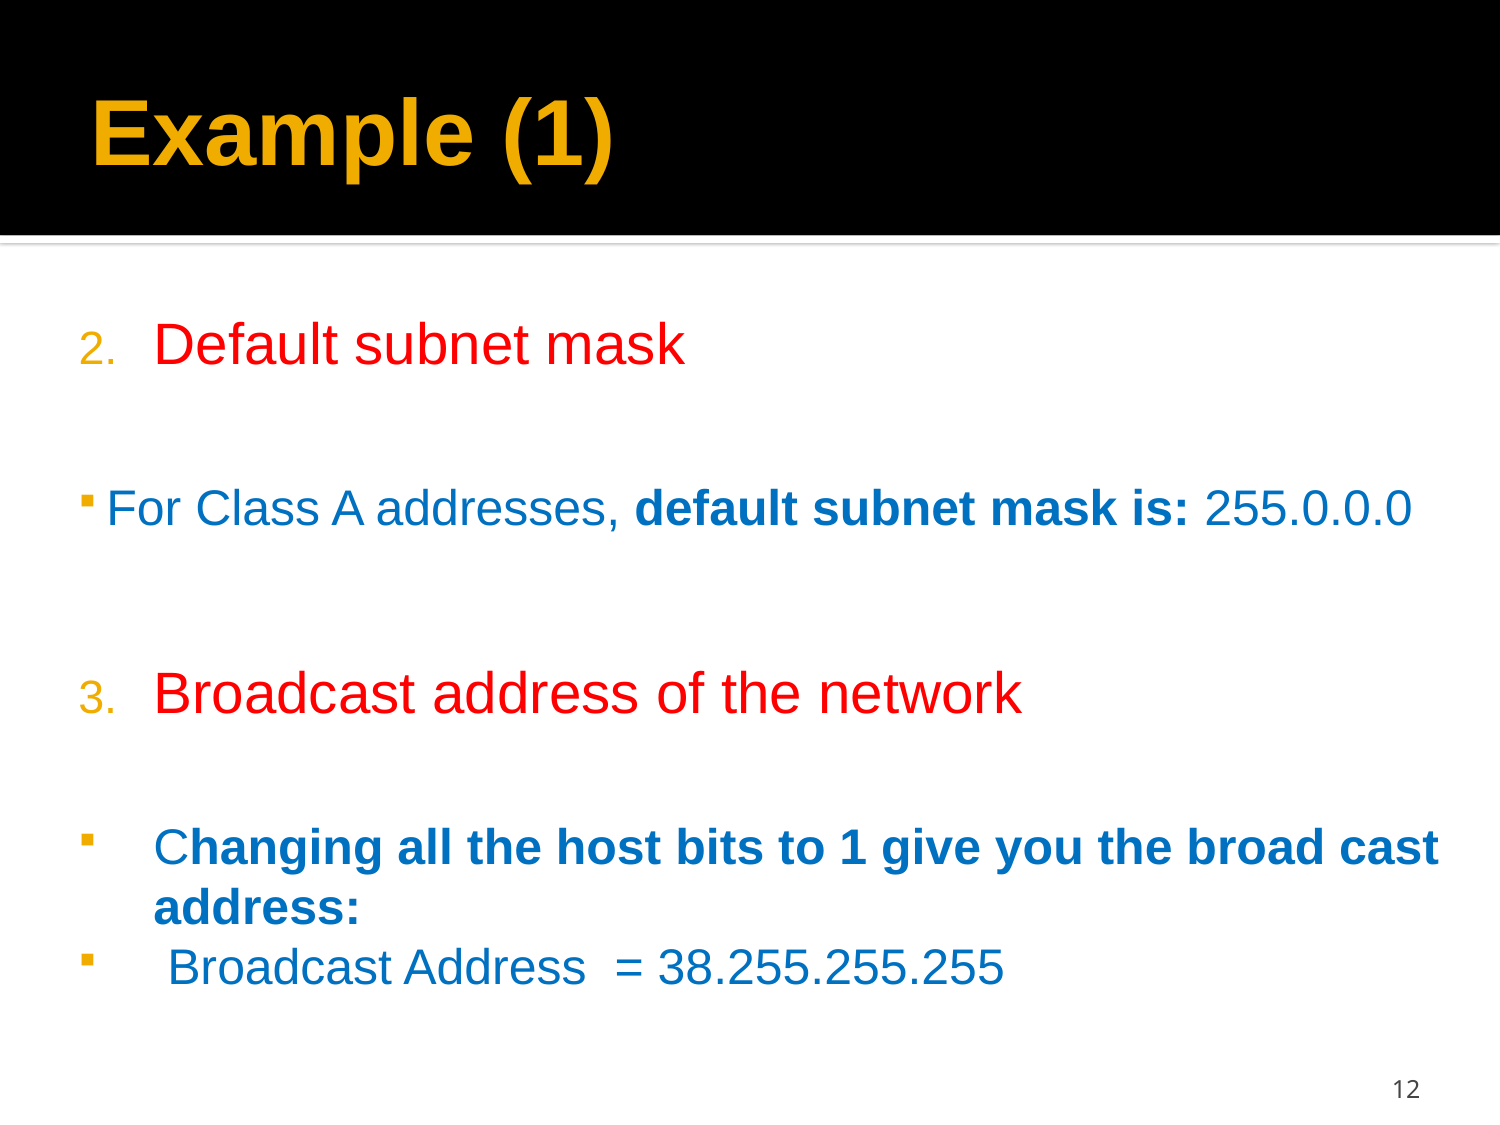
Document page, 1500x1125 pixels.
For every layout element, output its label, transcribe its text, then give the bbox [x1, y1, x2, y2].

list Default subnet mask For Class A addresses, default subnet mask is: 255.0.0.0 Broadcast address of the network Changing all the host bits to 1 give you the broad cast address: Broadcast Address = 38.255.255.255 [50, 291, 1463, 1050]
slide_number 12 [1345, 1062, 1467, 1108]
title Example (1) [75, 25, 1425, 231]
